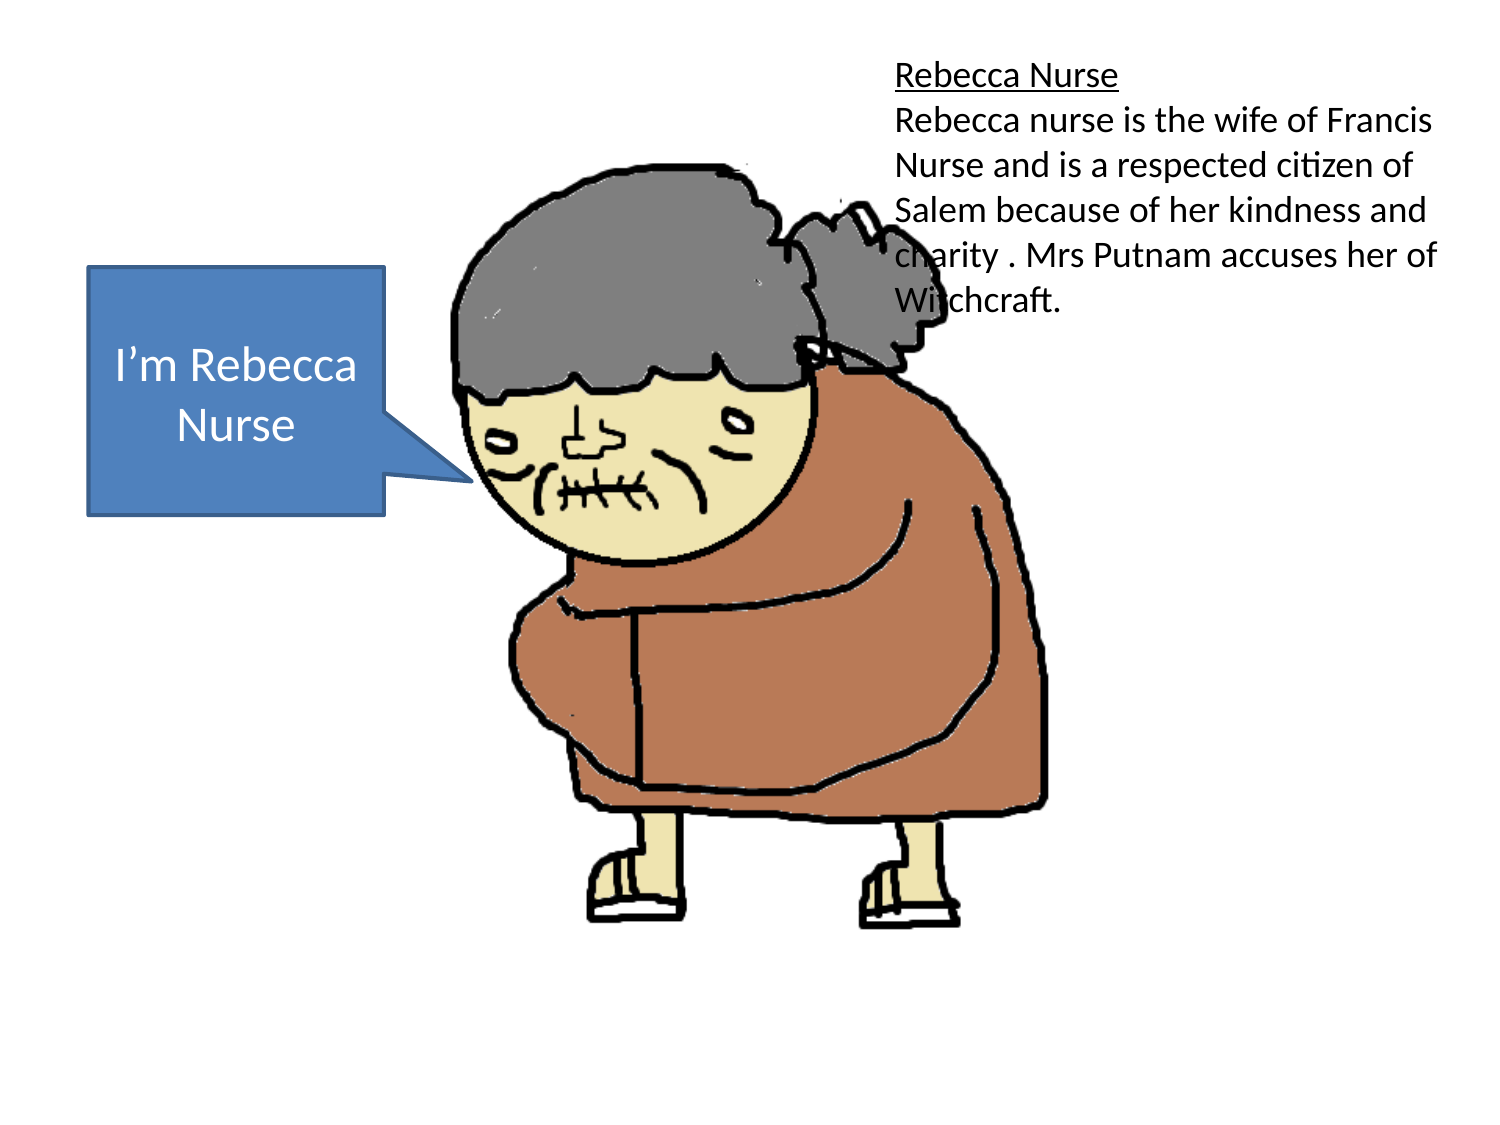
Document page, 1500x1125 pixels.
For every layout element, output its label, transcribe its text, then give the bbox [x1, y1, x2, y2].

text_box Rebecca Nurse Rebecca nurse is the wife of Francis Nurse and is a respected citizen of Salem because of her kindness and charity . Mrs Putnam accuses her of Witchcraft. [879, 42, 1459, 733]
text_box I’m Rebecca Nurse [86, 265, 366, 518]
picture [371, 148, 1134, 978]
